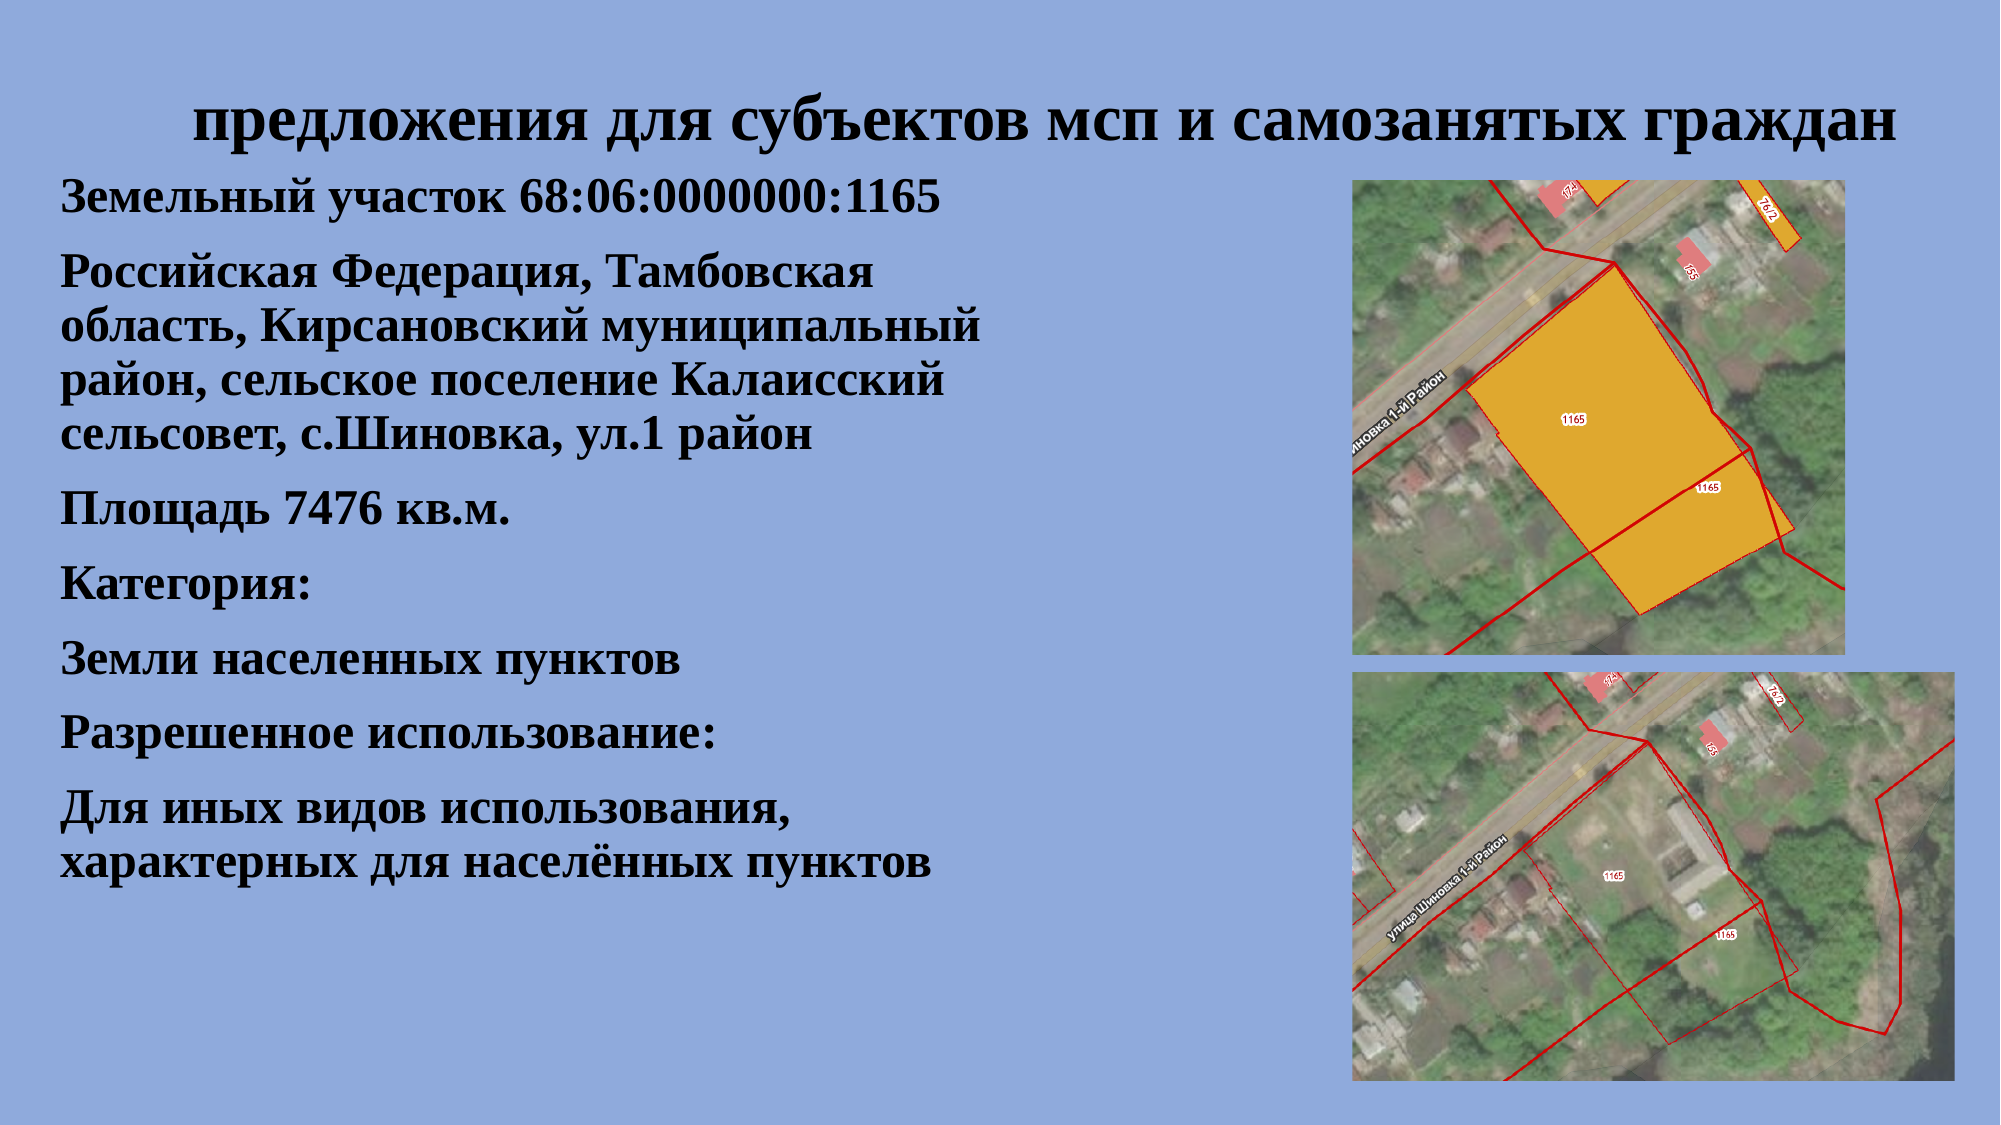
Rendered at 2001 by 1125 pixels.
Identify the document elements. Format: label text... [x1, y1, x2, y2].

title предложения для субъектов мсп и самозанятых граждан [137, 75, 1955, 163]
picture [1352, 672, 1955, 1081]
list Земельный участок 68:06:0000000:1165 Российская Федерация, Тамбовская область, Кирсановский муниципальный район, сельское поселение Калаисский сельсовет, с.Шиновка, ул.1 район Площадь 7476 кв.м. Категория: Земли населенных пунктов Разрешенное использование: Для иных видов использования, характерных для населённых пунктов [45, 162, 1080, 1081]
picture [1352, 180, 1846, 655]
